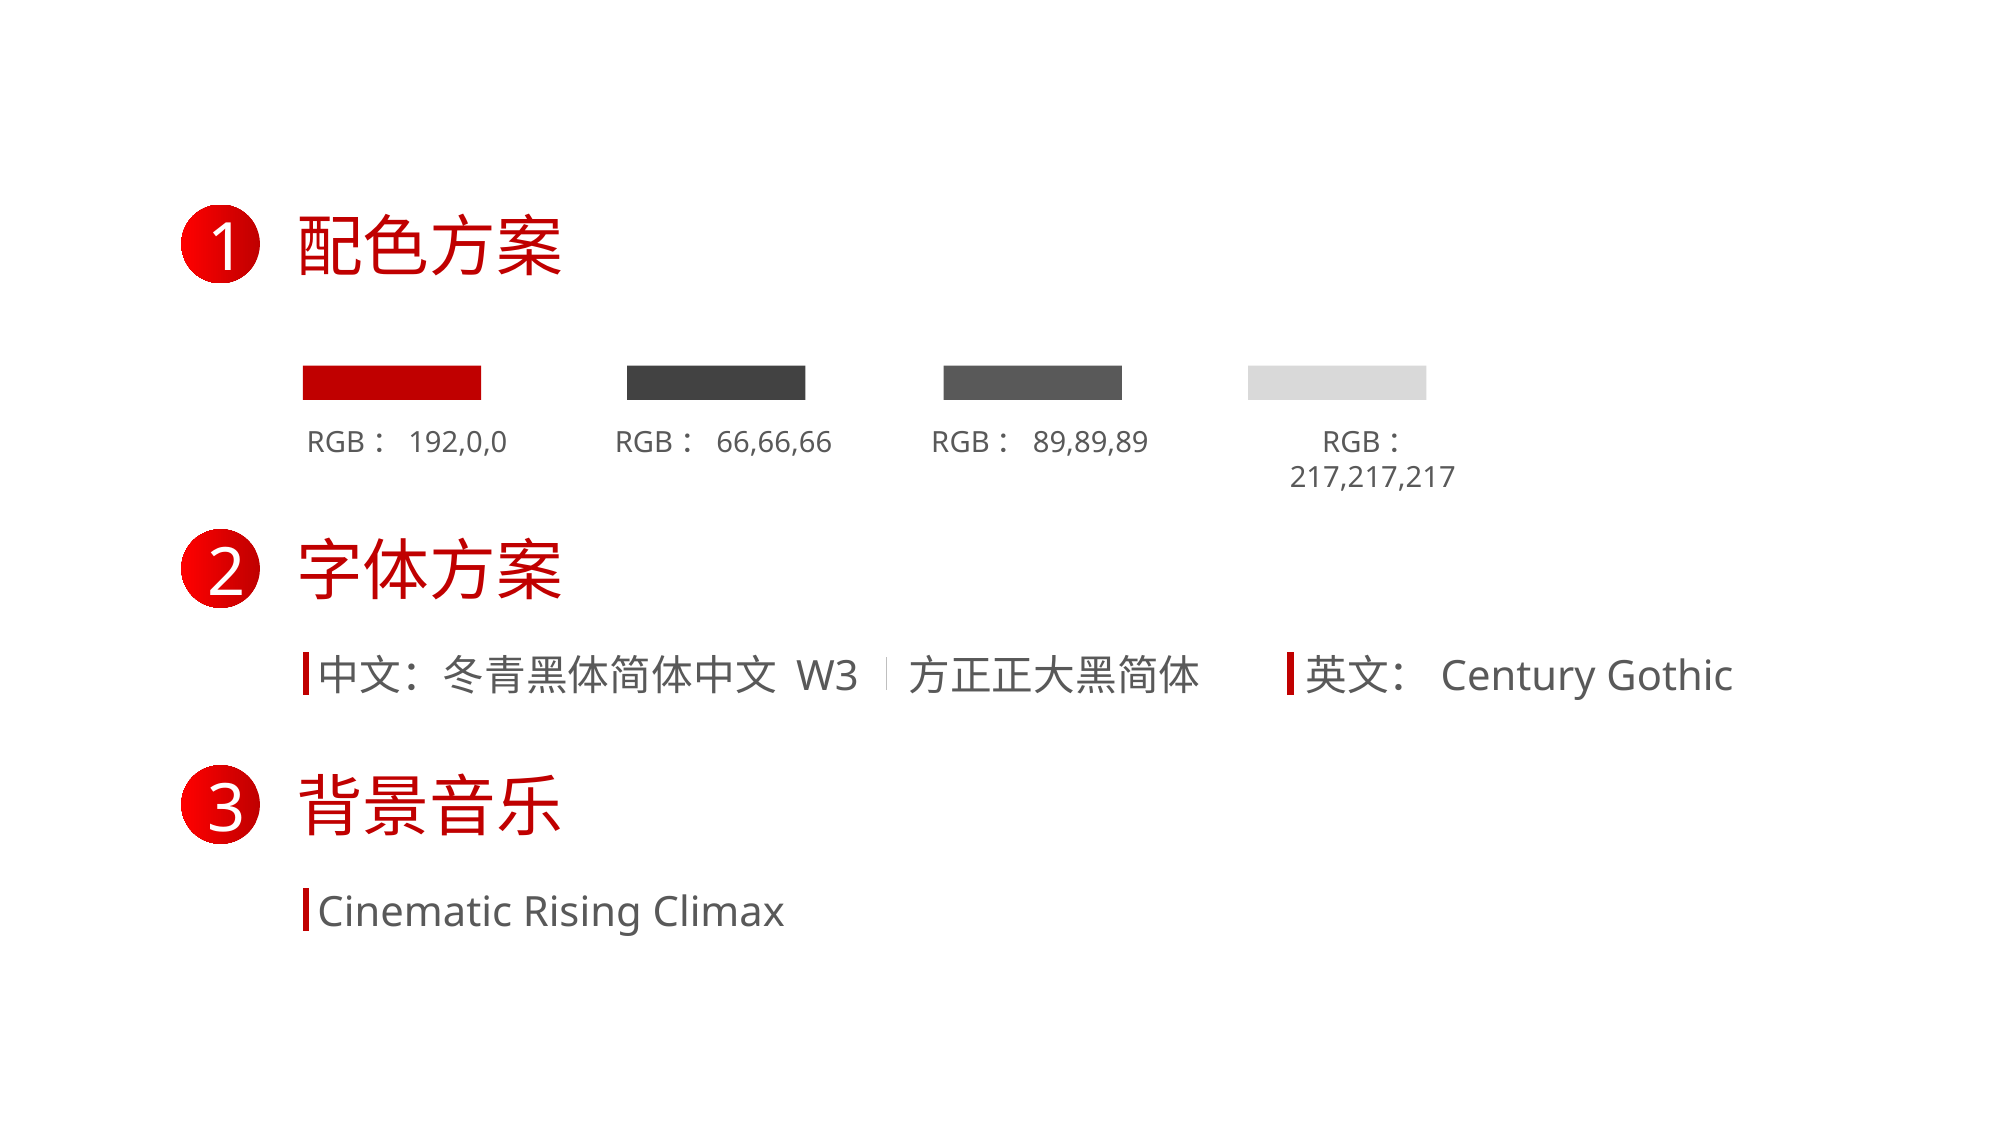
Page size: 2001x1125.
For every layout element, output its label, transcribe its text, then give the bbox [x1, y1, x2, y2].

text_box 背景音乐 [281, 756, 595, 852]
text_box Cinematic Rising Climax [302, 876, 915, 942]
text_box 配色方案 [281, 195, 595, 291]
text_box 字体方案 [281, 520, 595, 616]
text_box [302, 365, 482, 401]
text_box RGB：89,89,89 [914, 416, 1166, 467]
text_box [626, 365, 806, 401]
text_box 3 [180, 764, 261, 845]
text_box RGB：192,0,0 [281, 416, 534, 467]
text_box [1247, 365, 1427, 401]
text_box RGB：217,217,217 [1226, 416, 1520, 501]
text_box [943, 365, 1123, 401]
text_box 2 [180, 528, 261, 609]
text_box 1 [180, 203, 261, 285]
text_box 英文：Century Gothic [1290, 640, 1760, 706]
text_box 中文：冬青黑体简体中文 W3 [302, 640, 893, 706]
text_box 方正正大黑简体 [893, 640, 1219, 706]
text_box RGB：66,66,66 [597, 416, 850, 467]
